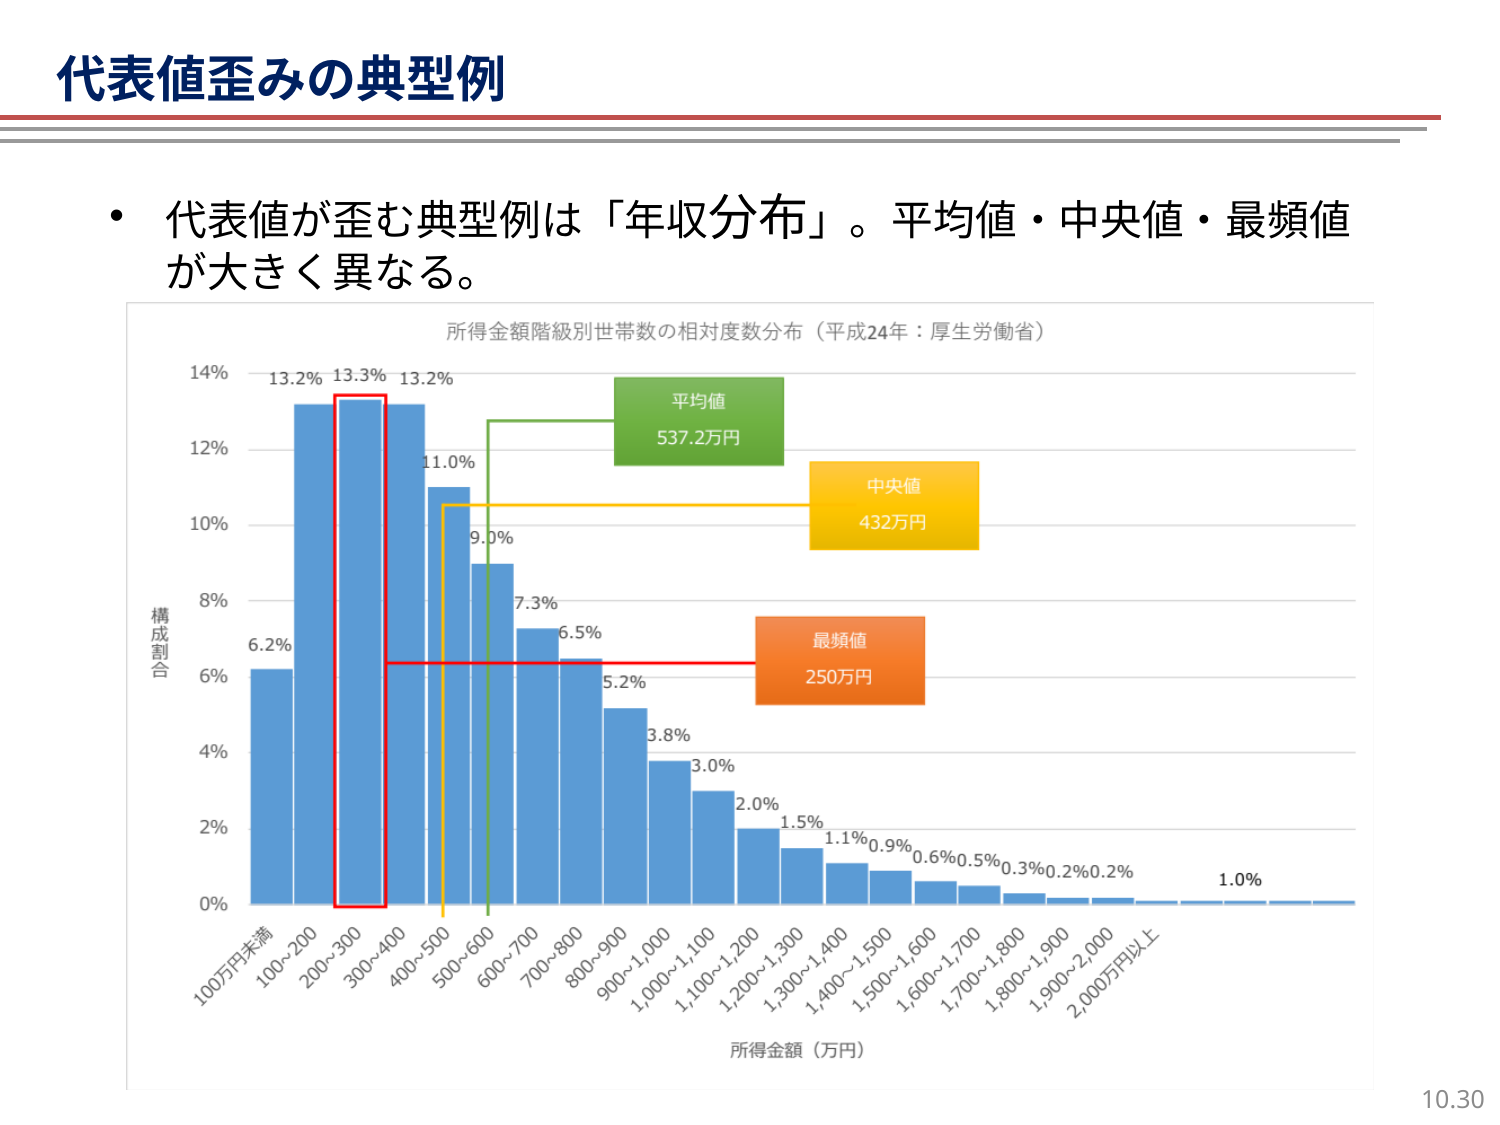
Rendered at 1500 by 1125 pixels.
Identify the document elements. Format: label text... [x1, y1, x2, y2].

list 代表値が歪む典型例は「年収分布」。平均値・中央値・最頻値が大きく異なる。 [94, 177, 1389, 1014]
text_box [0, 17, 1461, 115]
text_box [0, 151, 1461, 257]
text_box 代表値歪みの典型例 [41, 40, 1483, 169]
slide_number 29 [1381, 1065, 1500, 1125]
picture [125, 302, 1375, 1091]
